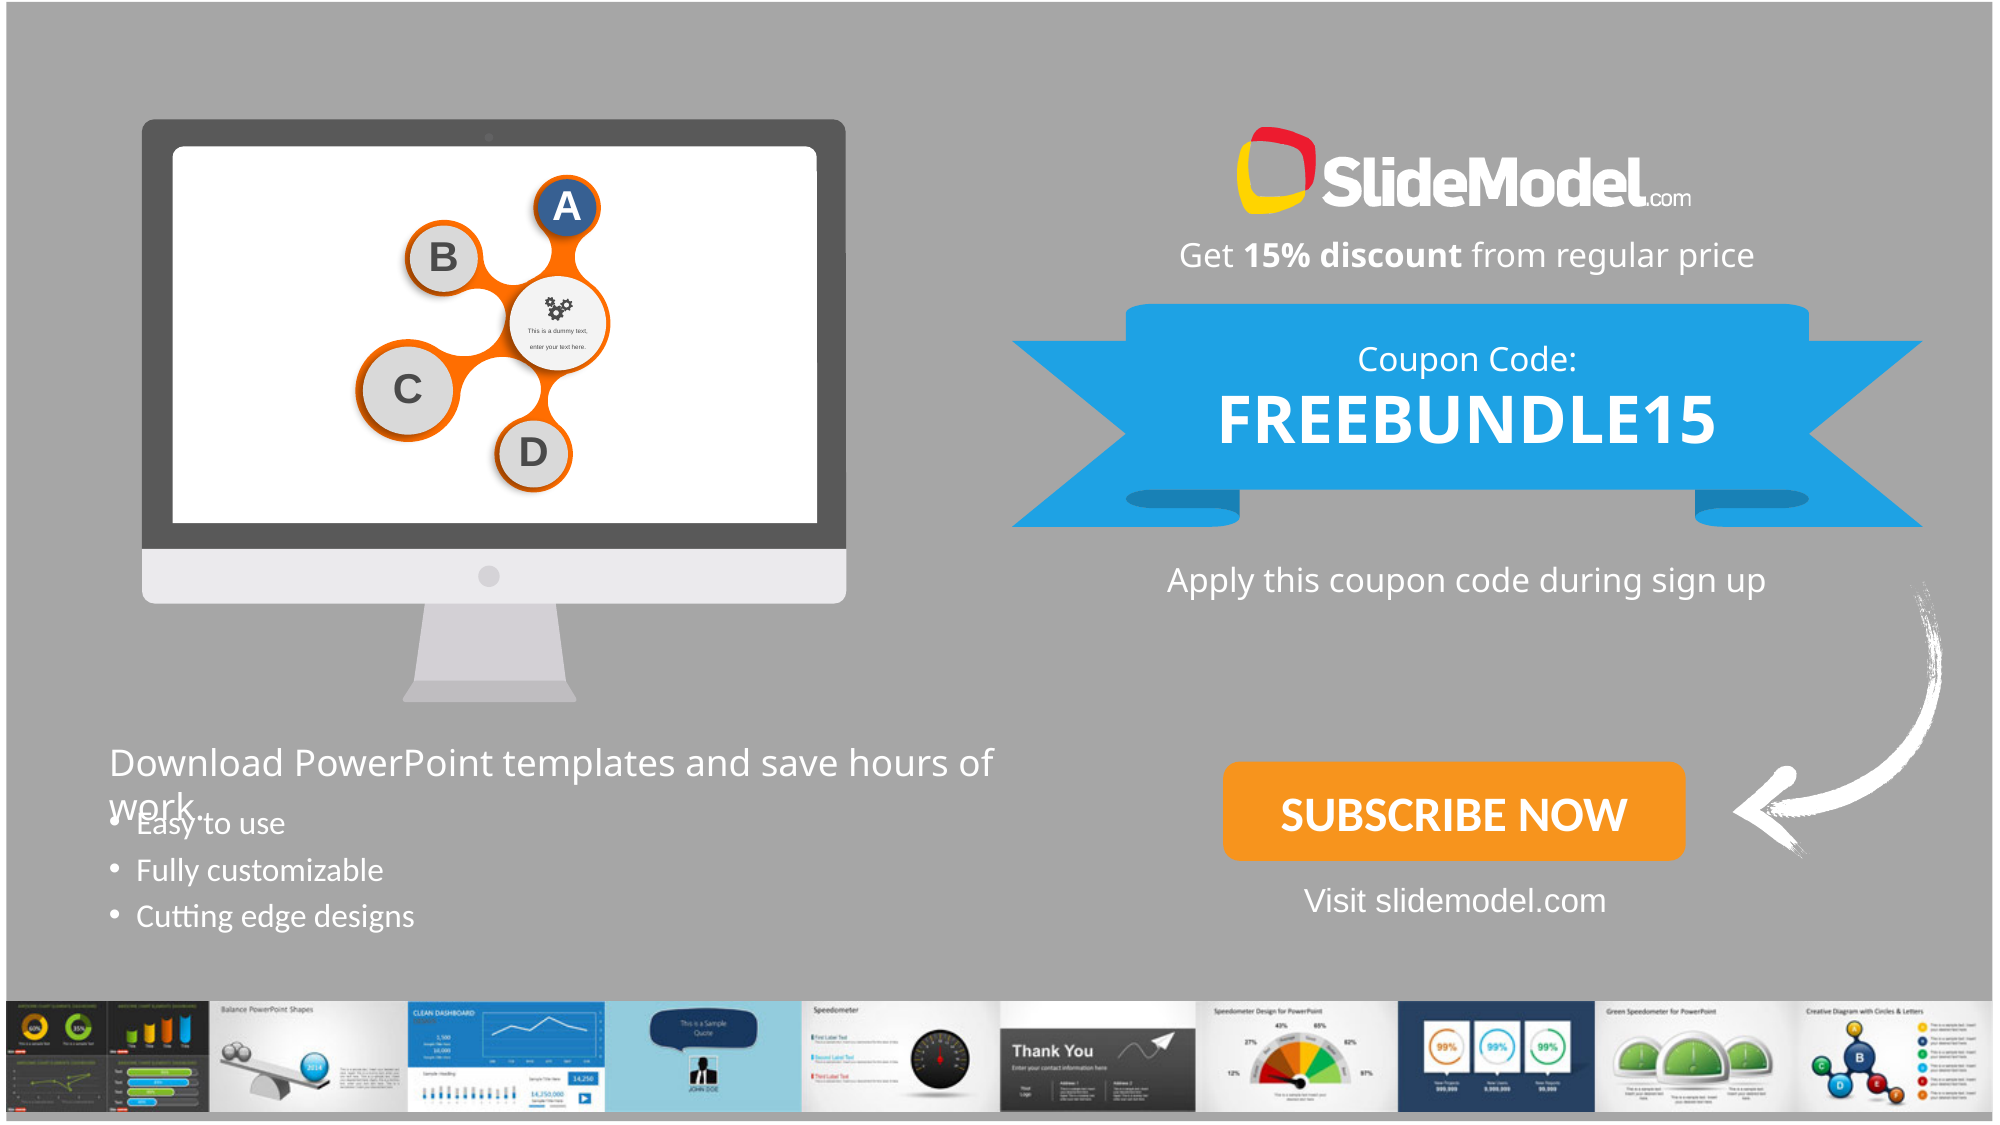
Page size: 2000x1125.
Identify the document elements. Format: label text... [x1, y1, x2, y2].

text_box [1924, 593, 1931, 604]
text_box Get 15% discount from regular price [1057, 227, 1877, 282]
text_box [141, 119, 847, 703]
picture [6, 1001, 1993, 1112]
text_box [1732, 594, 1943, 859]
text_box SUBSCRIBE NOW [1222, 760, 1687, 862]
text_box Visit slidemodel.com [1247, 873, 1664, 925]
text_box Coupon Code: FREEBUNDLE15 [1172, 330, 1763, 465]
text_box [355, 174, 611, 493]
picture [1236, 127, 1691, 214]
text_box Apply this coupon code during sign up [1128, 551, 1806, 607]
text_box Easy to use Fully customizable Cutting edge designs [93, 836, 864, 942]
text_box [5, 1, 1993, 1122]
text_box Download PowerPoint templates and save hours of work. [93, 731, 1058, 836]
text_box [1012, 303, 1923, 527]
